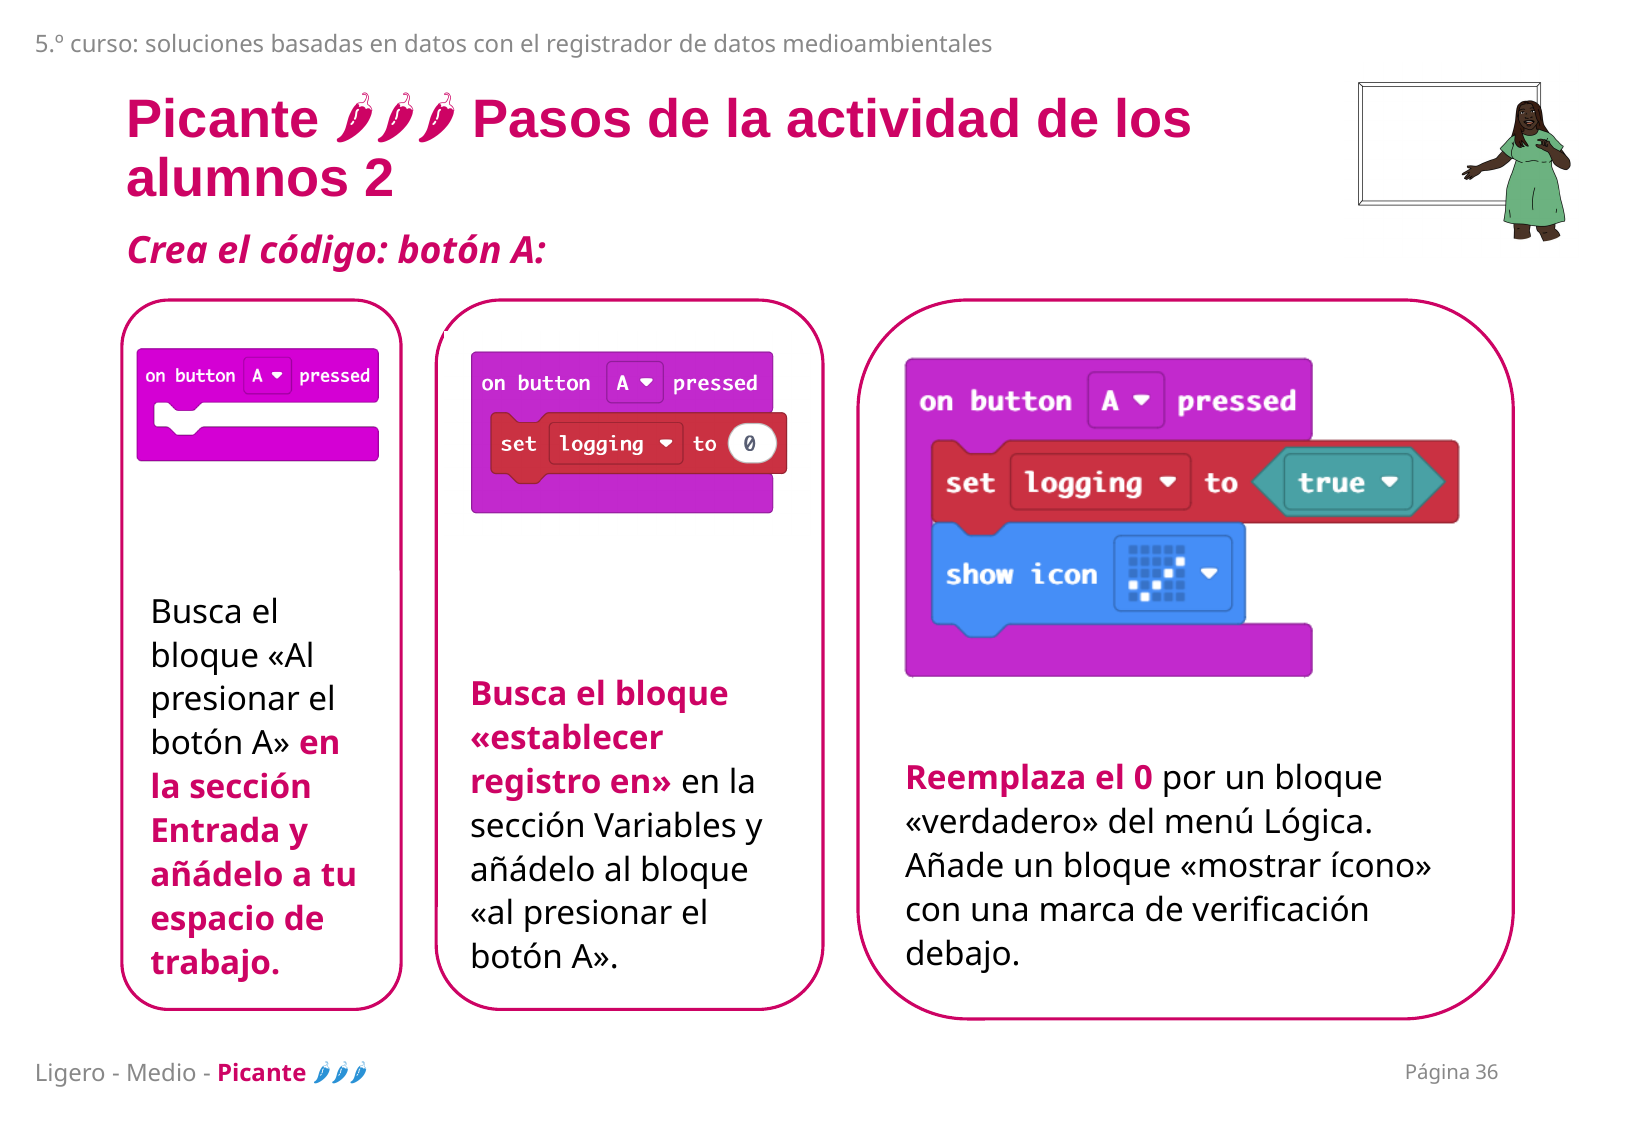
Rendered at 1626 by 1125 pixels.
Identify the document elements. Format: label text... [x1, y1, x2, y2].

text_box Crea el código: botón A: [111, 206, 731, 286]
text_box Ligero - Medio - Picante 🌶️🌶️🌶️ [19, 1042, 623, 1103]
text_box Busca el bloque «establecer registro en» en la sección Variables y añádelo al bloque «al presionar el botón A». [436, 299, 823, 1010]
picture [444, 331, 811, 536]
picture [127, 331, 393, 474]
text_box Reemplaza el 0 por un bloque «verdadero» del menú Lógica. Añade un bloque «mostrar ícono» con una marca de verificación debajo. [858, 299, 1514, 1019]
picture [886, 340, 1475, 692]
title Picante 🌶️🌶️🌶️ Pasos de la actividad de los alumnos 2 [111, 74, 1338, 225]
text_box Busca el bloque «Al presionar el botón A» en la sección Entrada y añádelo a tu espacio de trabajo. [121, 300, 402, 1010]
picture [1343, 62, 1579, 258]
slide_number Página 36 [1147, 1042, 1514, 1103]
